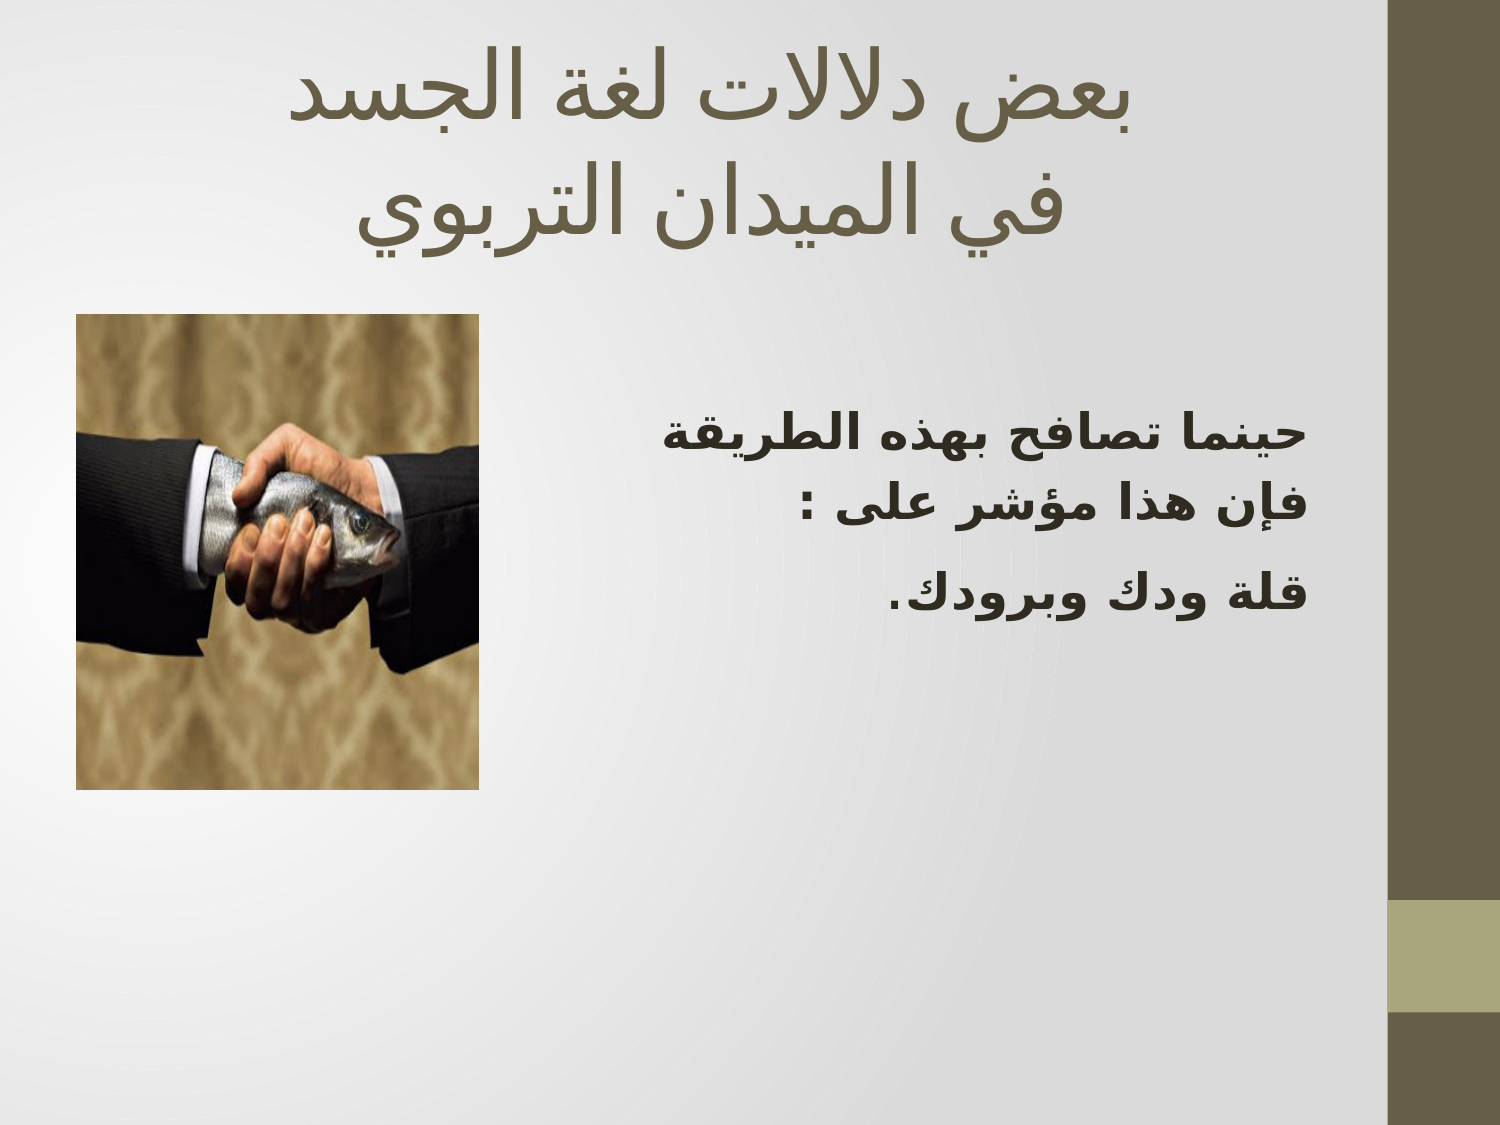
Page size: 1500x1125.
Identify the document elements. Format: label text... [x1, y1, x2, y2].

list حينما تصافح بهذه الطريقة فإن هذا مؤشر على : قلة ودك وبرودك. [75, 262, 1325, 1050]
title بعض دلالات لغة الجسد في الميدان التربوي [75, 45, 1325, 233]
picture [76, 313, 479, 790]
